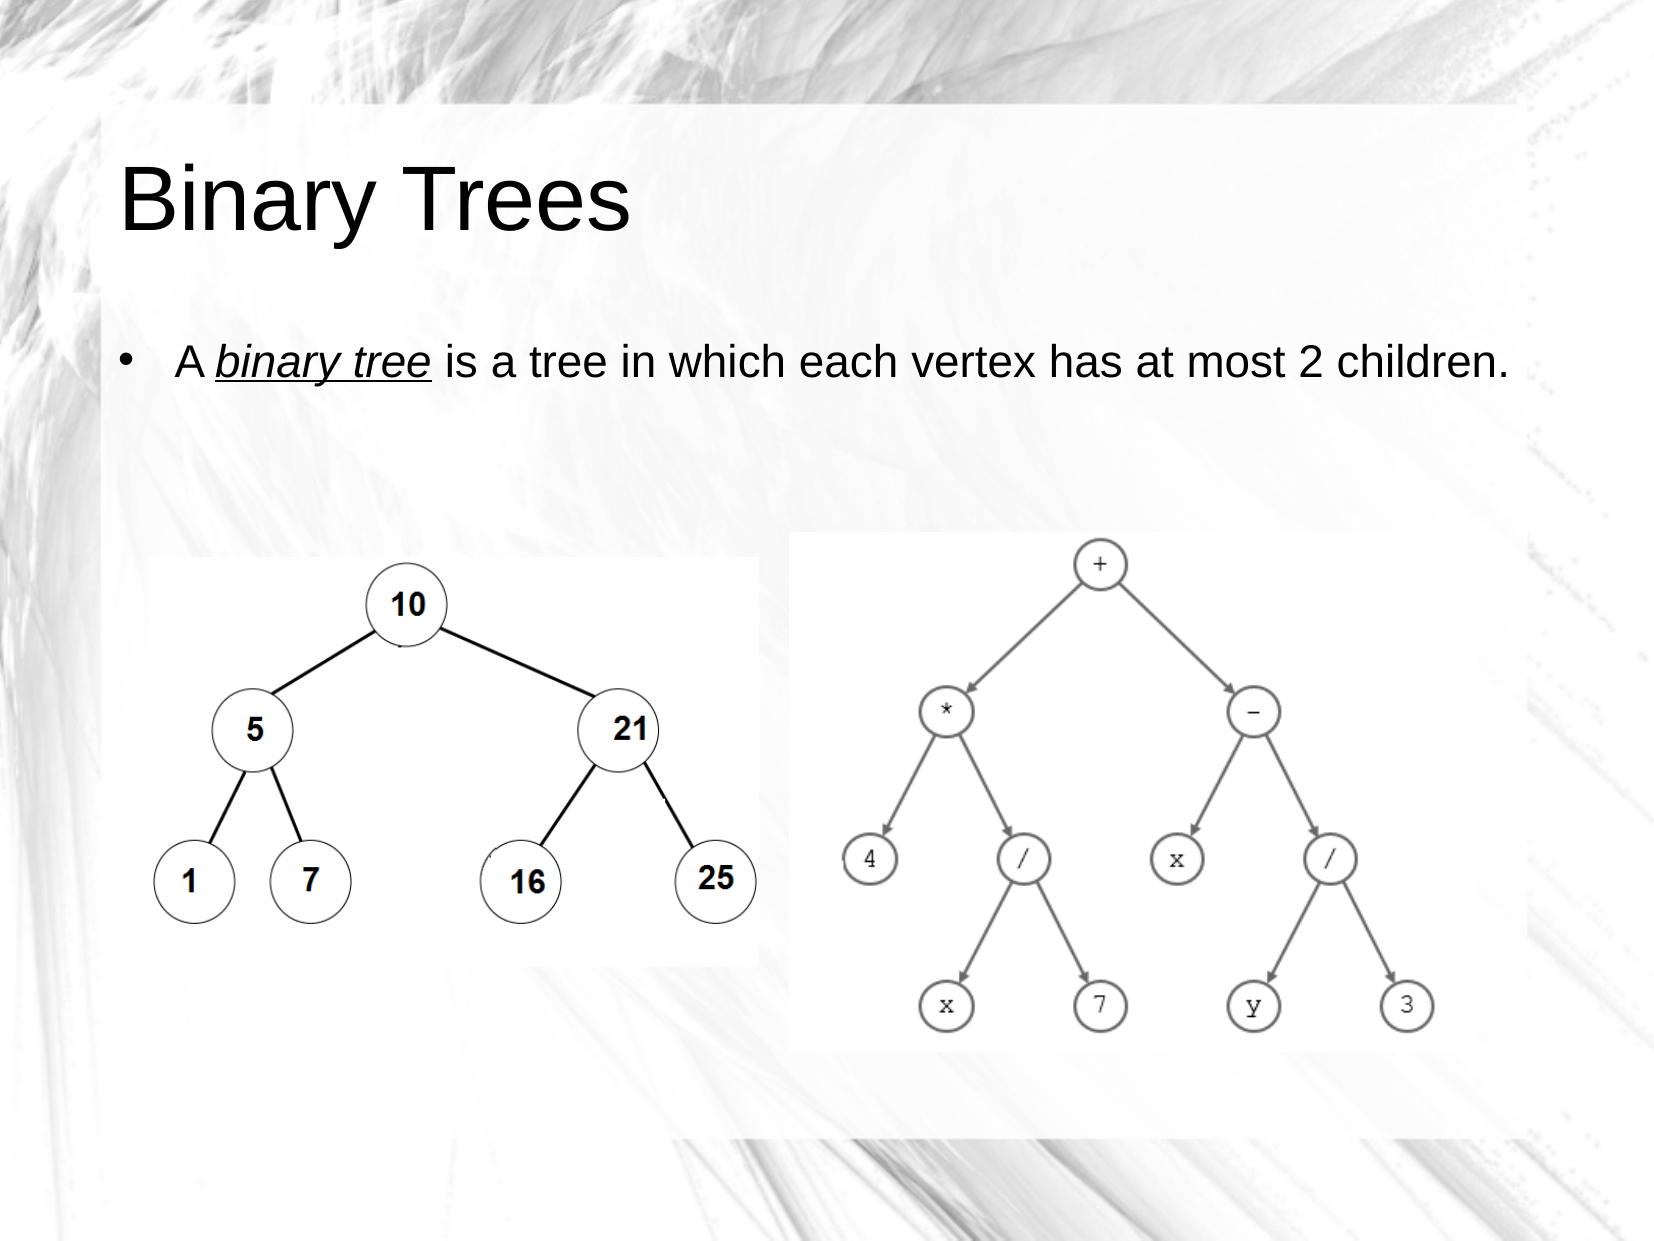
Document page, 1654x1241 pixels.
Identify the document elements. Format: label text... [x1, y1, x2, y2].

title Binary Trees [118, 93, 1506, 299]
picture [0, 0, 1654, 1241]
list A binary tree is a tree in which each vertex has at most 2 children. [118, 319, 1571, 1109]
